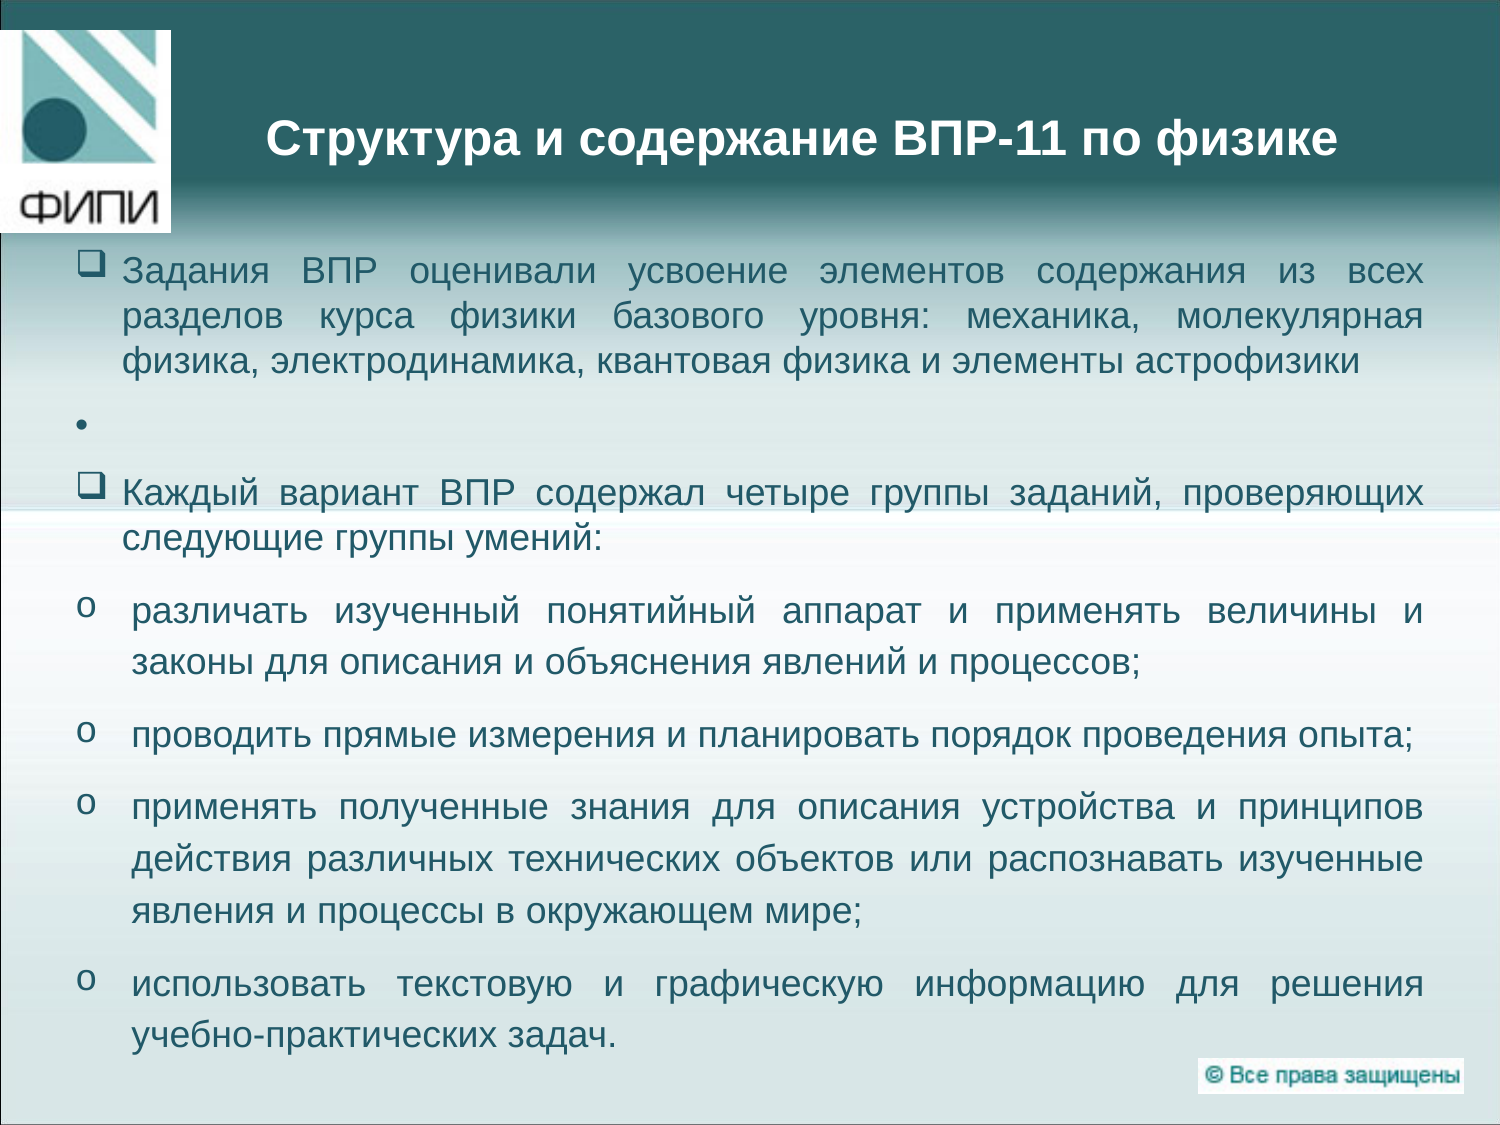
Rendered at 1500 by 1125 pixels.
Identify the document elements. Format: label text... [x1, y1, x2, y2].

subtitle Задания ВПР оценивали усвоение элементов содержания из всех разделов курса физики базового уровня: механика, молекулярная физика, электродинамика, квантовая физика и элементы астрофизики Каждый вариант ВПР содержал четыре группы заданий, проверяющих следующие группы умений: различать изученный понятийный аппарат и применять величины и законы для описания и объяснения явлений и процессов; проводить прямые измерения и планировать порядок проведения опыта; применять полученные знания для описания устройства и принципов действия различных технических объектов или распознавать изученные явления и процессы в окружающем мире; использовать текстовую и графическую информацию для решения учебно-практических задач. [75, 265, 1425, 1102]
picture [0, 0, 1500, 1125]
title Структура и содержание ВПР-11 по физике [179, 36, 1425, 242]
